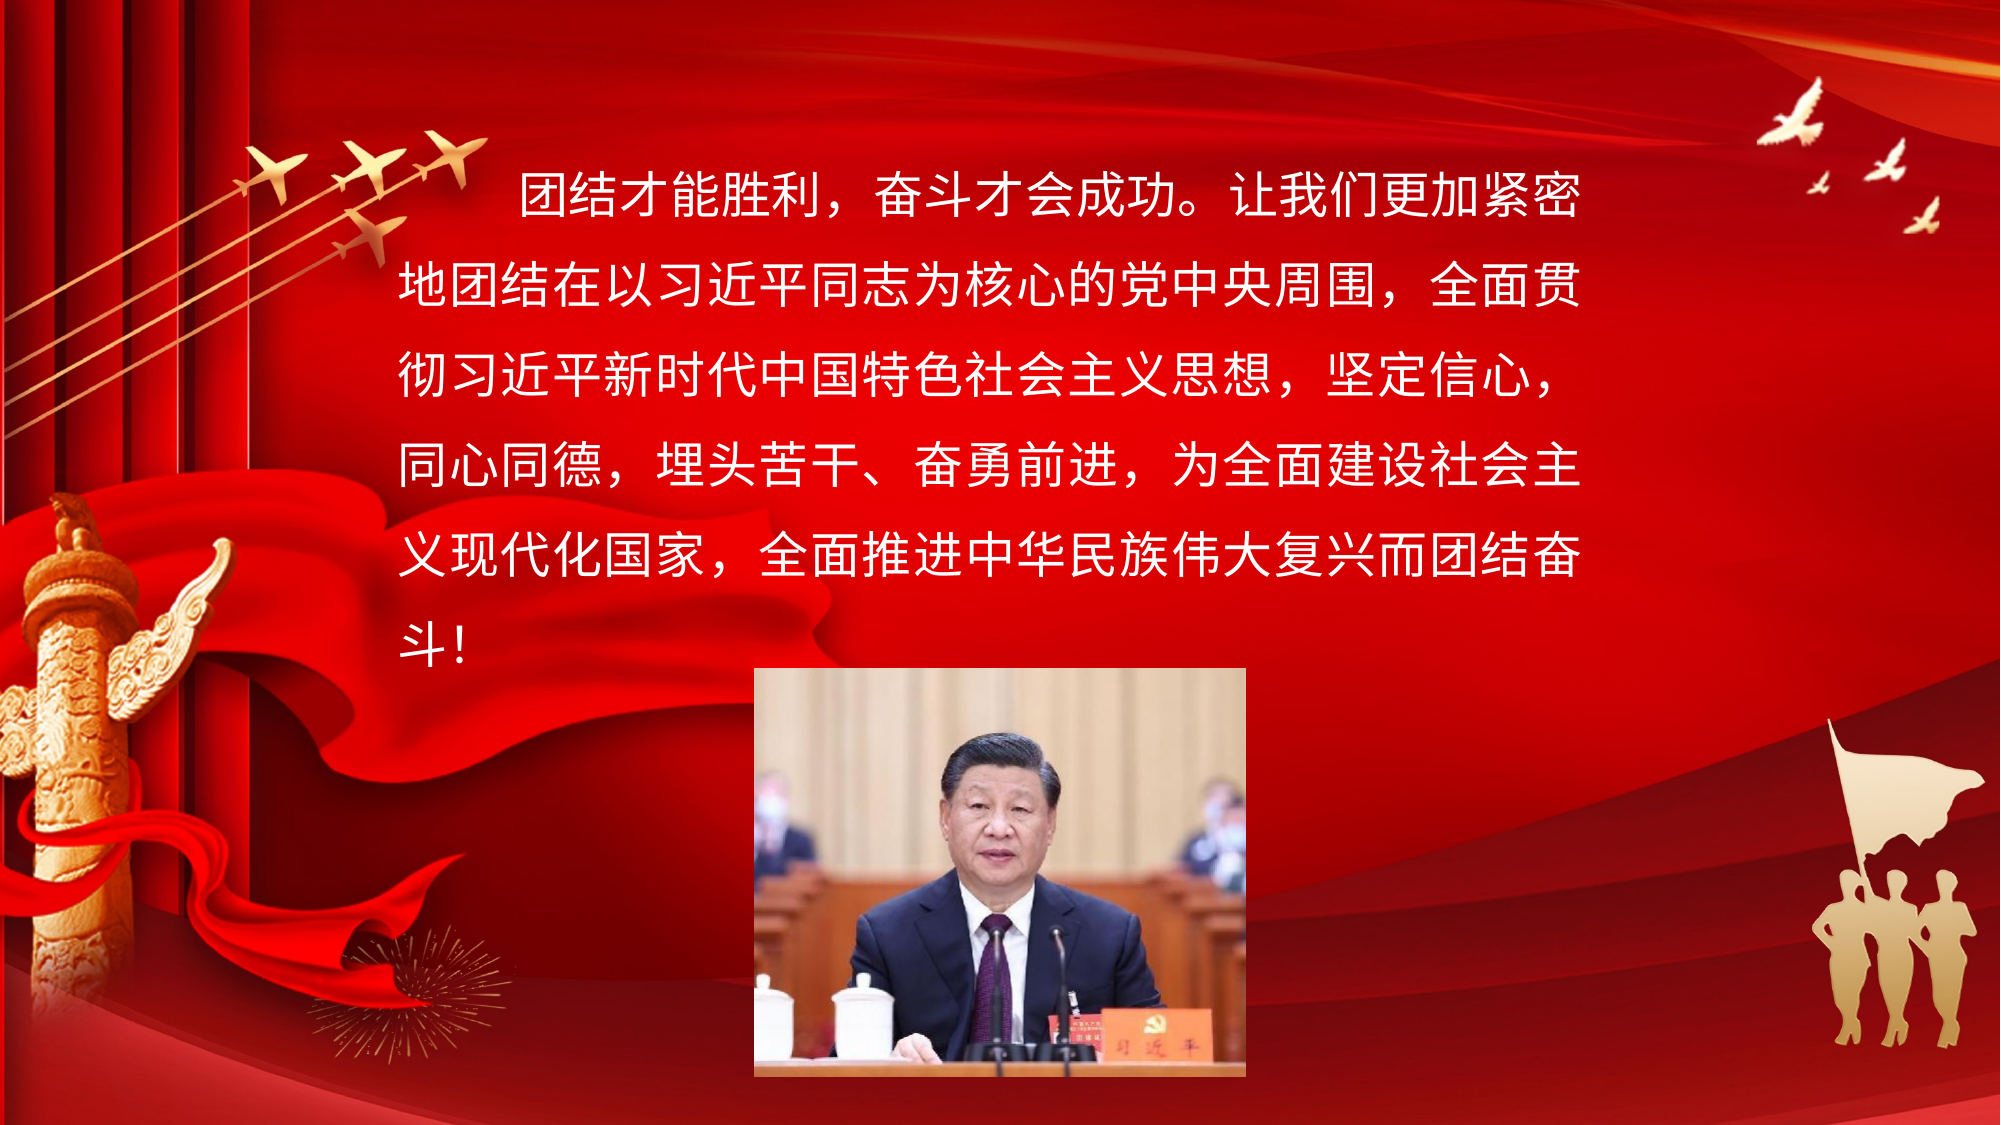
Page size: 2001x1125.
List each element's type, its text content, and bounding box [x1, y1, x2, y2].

text_box 团结才能胜利，奋斗才会成功。让我们更加紧密地团结在以习近平同志为核心的党中央周围，全面贯彻习近平新时代中国特色社会主义思想，坚定信心，同心同德，埋头苦干、奋勇前进，为全面建设社会主义现代化国家，全面推进中华民族伟大复兴而团结奋斗！ [382, 126, 1598, 682]
picture [0, 0, 2000, 1125]
